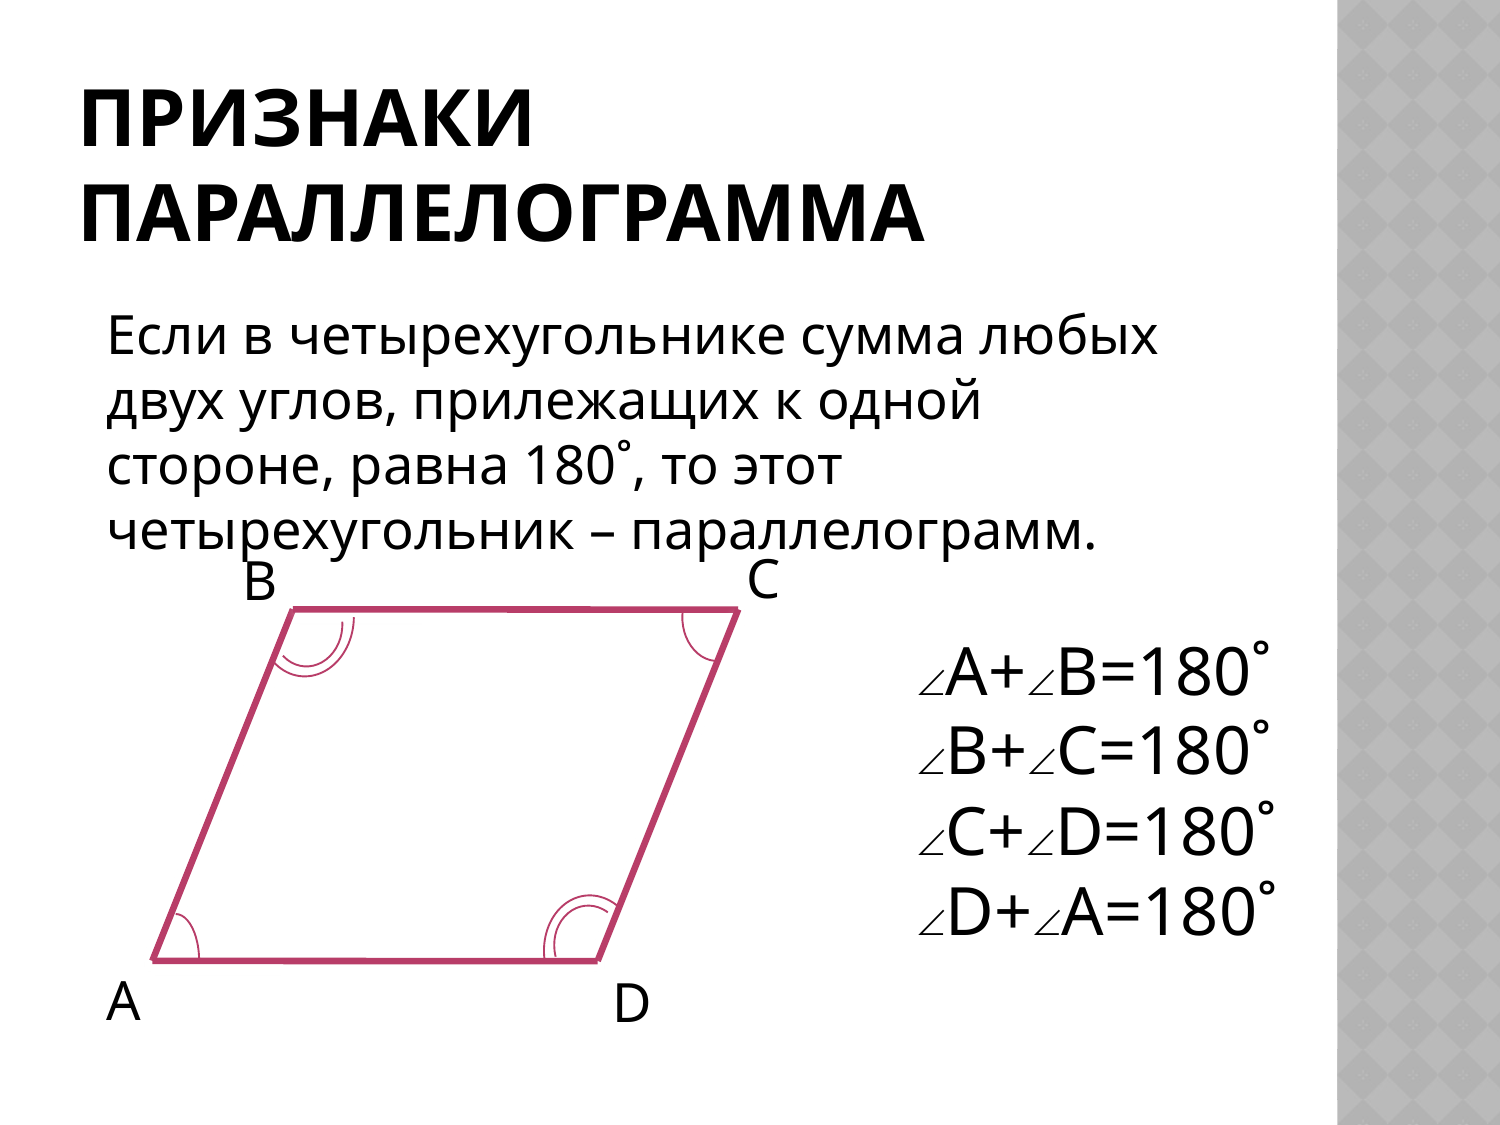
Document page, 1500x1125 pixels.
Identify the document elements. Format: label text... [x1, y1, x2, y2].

text_box D [597, 960, 657, 1041]
text_box B [227, 538, 286, 619]
text_box A [91, 958, 151, 1039]
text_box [46, 714, 399, 856]
text_box C [731, 537, 790, 617]
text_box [491, 714, 845, 856]
text_box [175, 913, 201, 958]
text_box A+B=180˚ B+C=180˚ C+D=180˚ D+A=180˚ [902, 621, 1325, 956]
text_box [257, 559, 355, 677]
text_box [681, 621, 720, 662]
title Признаки параллелограмма [70, 0, 1258, 258]
list Если в четырехугольнике сумма любых двух углов, прилежащих к одной стороне, равна 180˚, то этот четырехугольник – параллелограмм. [46, 292, 1235, 610]
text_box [543, 894, 641, 1012]
